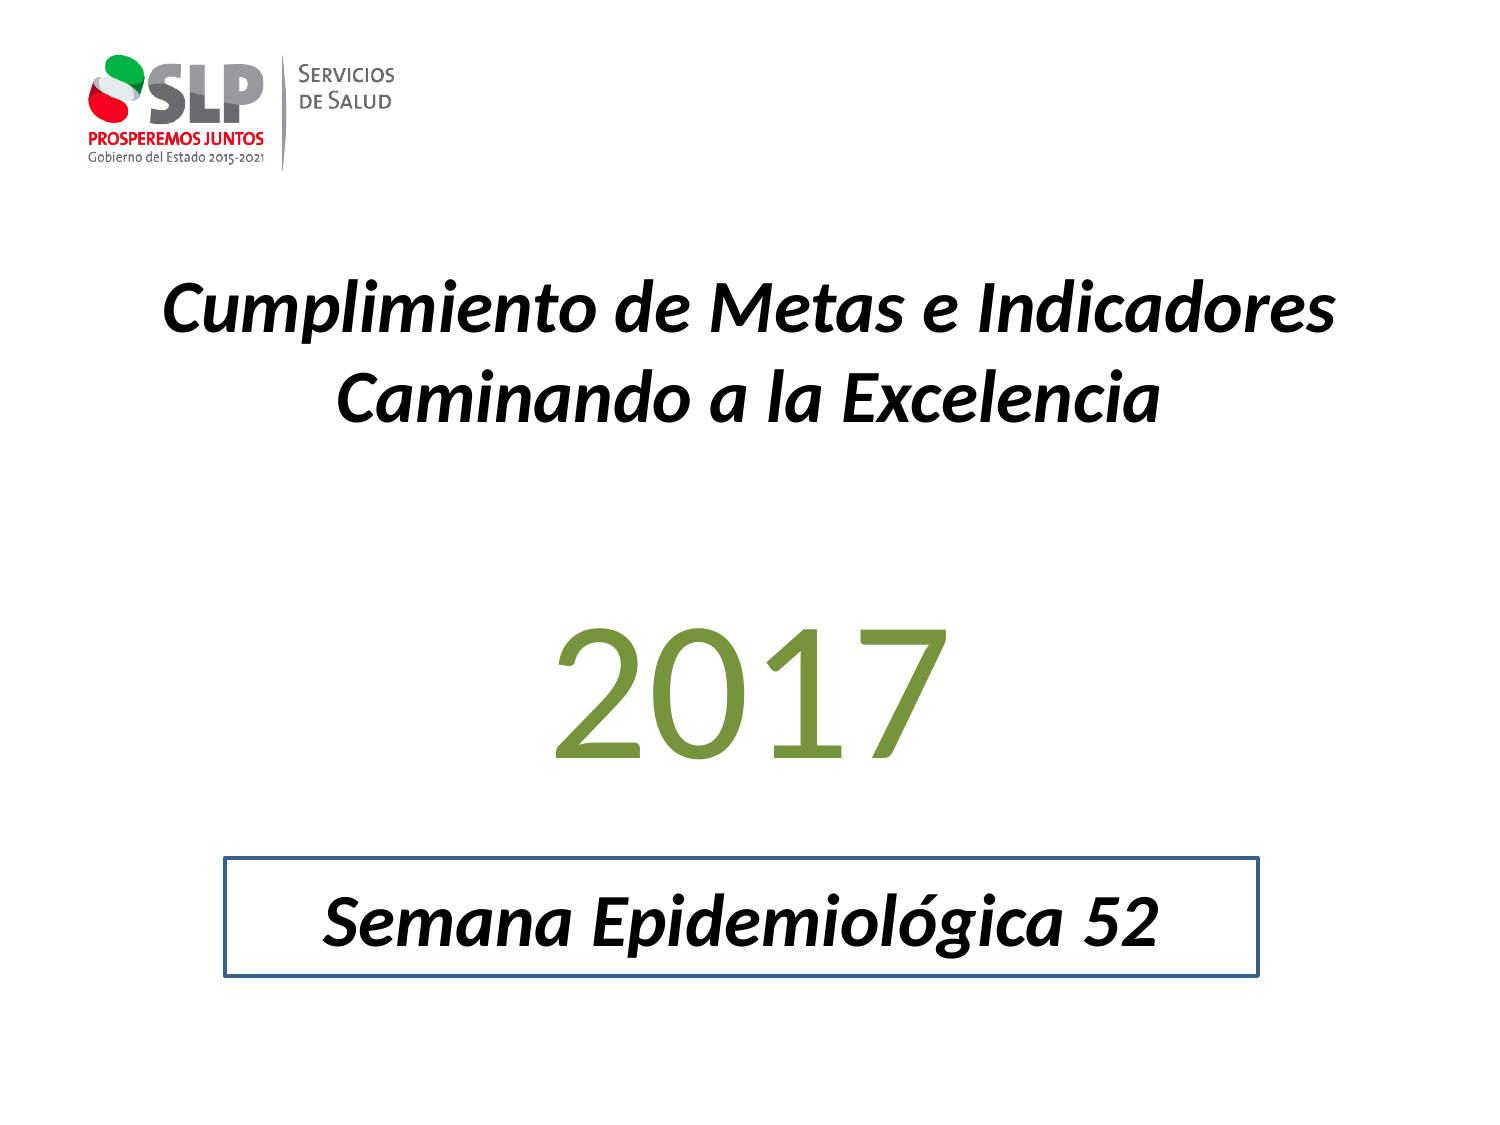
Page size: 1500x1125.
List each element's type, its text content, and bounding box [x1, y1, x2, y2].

picture [88, 54, 394, 172]
title Cumplimiento de Metas e Indicadores Caminando a la Excelencia [112, 226, 1388, 468]
text_box Semana Epidemiológica 52 [223, 856, 1260, 978]
subtitle 2017 [225, 550, 1275, 839]
